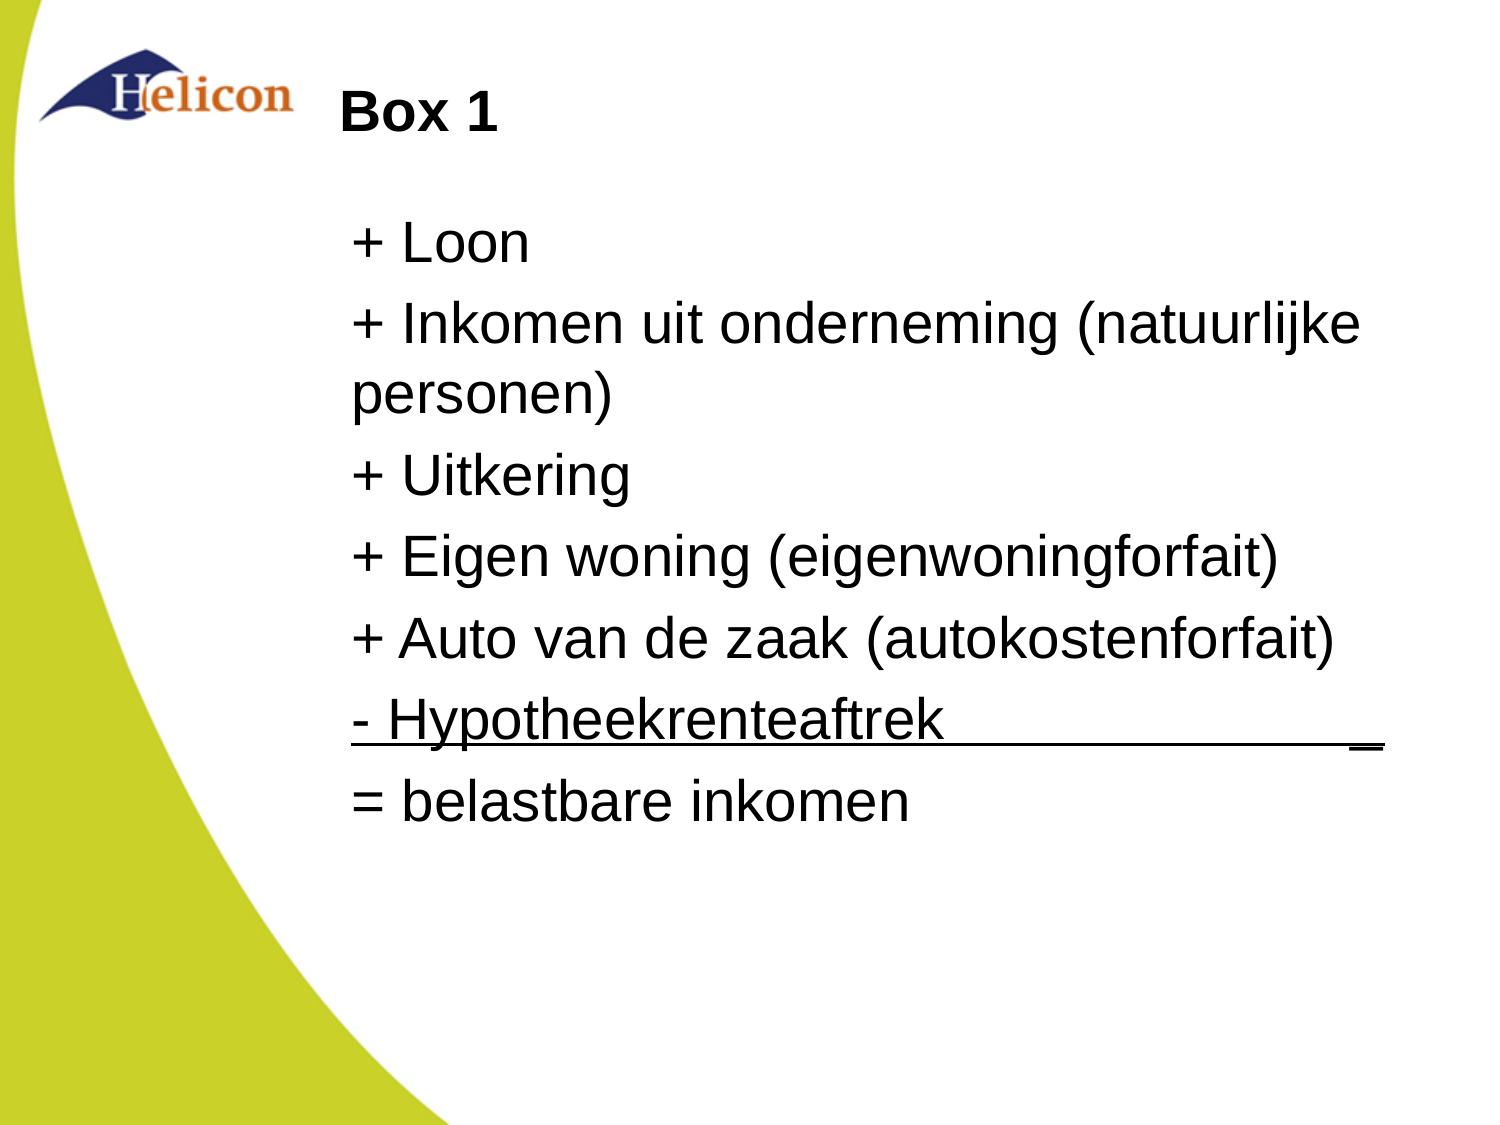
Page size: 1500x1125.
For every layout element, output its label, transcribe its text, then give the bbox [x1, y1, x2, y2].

title Box 1 [324, 54, 1415, 161]
picture [0, 0, 1500, 1125]
list + Loon + Inkomen uit onderneming (natuurlijke personen) + Uitkering + Eigen woning (eigenwoningforfait) + Auto van de zaak (autokostenforfait) - Hypotheekrenteaftrek _ = belastbare inkomen [336, 196, 1425, 1005]
